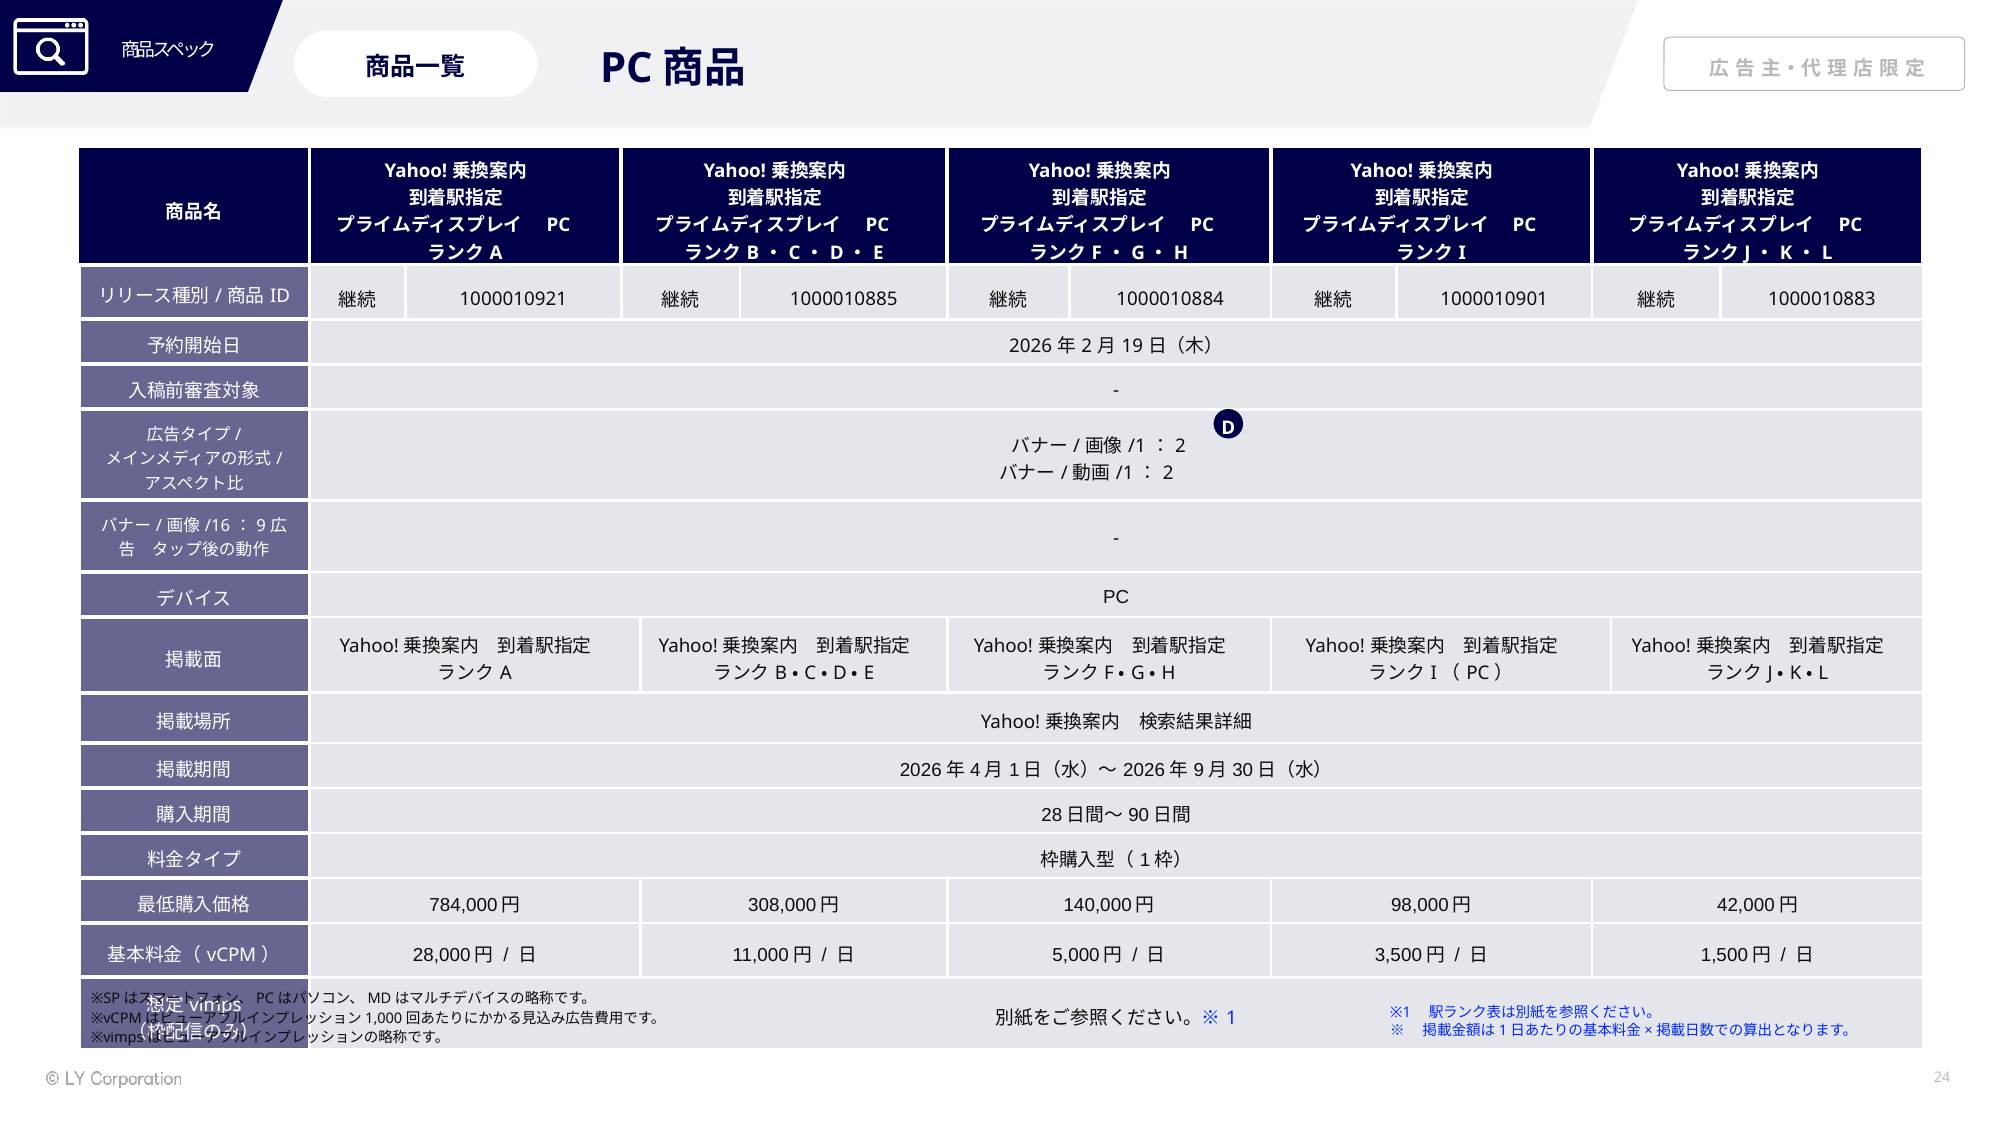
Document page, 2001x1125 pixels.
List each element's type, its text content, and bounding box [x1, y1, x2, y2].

table_cell 28日間～90日間 [311, 789, 1922, 832]
table_cell Yahoo!乗換案内 到着駅指定 ランクI（PC） [1272, 618, 1610, 691]
text_box ※1 駅ランク表は別紙を参照ください。 ※ 掲載金額は1日あたりの基本料金×掲載日数での算出となります。 [1375, 995, 1873, 1046]
table_cell 掲載期間 [81, 745, 308, 786]
text_box D [1213, 408, 1244, 439]
table_cell 継続 [1593, 266, 1719, 318]
table_cell 5,000円 / 日 [949, 924, 1270, 976]
table_cell 入稿前審査対象 [81, 366, 308, 407]
table_cell 1000010884 [1071, 266, 1270, 318]
table_header 商品名 [79, 148, 308, 263]
table_cell 基本料金（vCPM） [81, 925, 308, 975]
table_cell 想定vimps （枠配信のみ） [81, 979, 308, 1048]
table_cell - [311, 502, 1922, 571]
table_header Yahoo!乗換案内 到着駅指定 プライムディスプレイ PC ランクA [311, 148, 619, 263]
table_cell Yahoo!乗換案内 到着駅指定 ランクB・C・D・E [642, 618, 946, 691]
table_cell 掲載場所 [81, 695, 308, 741]
table_cell 42,000円 [1593, 879, 1922, 922]
table_cell 継続 [1272, 266, 1395, 318]
table_cell 28,000円 / 日 [311, 924, 639, 976]
table_cell 784,000円 [311, 879, 639, 922]
table_cell 枠購入型（1枠） [311, 834, 1922, 877]
table_cell リリース種別/商品ID [81, 267, 308, 317]
table_cell 1,500円 / 日 [1593, 924, 1922, 976]
table_cell 購入期間 [81, 790, 308, 831]
table_cell 2026年4月1日（水）～2026年9月30日（水） [311, 744, 1922, 787]
table_cell 1000010901 [1398, 266, 1591, 318]
text_box ※SPはスマートフォン、PCはパソコン、MDはマルチデバイスの略称です。 ※vCPMはビューアブルインプレッション1,000回あたりにかかる見込み広告費用です。 ※vimpsはビューアブルインプレッションの略称です。 [91, 987, 774, 1046]
table_header Yahoo!乗換案内 到着駅指定 プライムディスプレイ PC ランクF・G・H [949, 148, 1269, 263]
table_cell バナー/画像/1：2 バナー/動画/1：2 [311, 411, 1922, 499]
table_cell Yahoo!乗換案内 到着駅指定 ランクJ・K・L [1612, 618, 1922, 691]
table_cell 予約開始日 [81, 321, 308, 362]
picture [46, 1071, 181, 1088]
table_cell 308,000円 [642, 879, 946, 922]
table_cell 別紙をご参照ください。※1 [311, 979, 1922, 1048]
table_cell 掲載面 [81, 619, 308, 691]
table_cell 継続 [311, 266, 404, 318]
table_cell 3,500円 / 日 [1272, 924, 1591, 976]
table_cell 1000010885 [741, 266, 946, 318]
table_cell Yahoo!乗換案内 到着駅指定 ランクF・G・H [949, 618, 1270, 691]
table_cell 1000010883 [1722, 266, 1922, 318]
list 商品スペック [97, 13, 240, 81]
table_cell Yahoo!乗換案内 到着駅指定 ランクA [311, 618, 639, 691]
table_header Yahoo!乗換案内 到着駅指定 プライムディスプレイ PC ランクI [1273, 148, 1590, 263]
picture [9, 5, 92, 87]
table_cell 1000010921 [407, 266, 620, 318]
table_cell 98,000円 [1272, 879, 1591, 922]
table_cell PC [311, 573, 1922, 616]
table_header Yahoo!乗換案内 到着駅指定 プライムディスプレイ PC ランクB・C・D・E [623, 148, 945, 263]
table_cell 料金タイプ [81, 835, 308, 876]
table_cell バナー/画像/16：9広告 タップ後の動作 [81, 502, 308, 570]
table_cell 継続 [949, 266, 1068, 318]
text_box 商品一覧 [293, 29, 539, 98]
table_cell デバイス [81, 574, 308, 615]
table_cell 140,000円 [949, 879, 1270, 922]
table_cell Yahoo!乗換案内 検索結果詳細 [311, 694, 1922, 742]
table_cell 11,000円 / 日 [642, 924, 946, 976]
table_cell 広告タイプ/ メインメディアの形式/ アスペクト比 [81, 411, 308, 498]
table_cell - [311, 366, 1922, 408]
table_cell 継続 [623, 266, 739, 318]
table_cell 最低購入価格 [81, 880, 308, 921]
list PC商品 [599, 41, 1481, 97]
table_cell 2026年2月19日（木） [311, 321, 1922, 363]
table_header Yahoo!乗換案内 到着駅指定 プライムディスプレイ PC ランクJ・K・L [1594, 148, 1921, 263]
